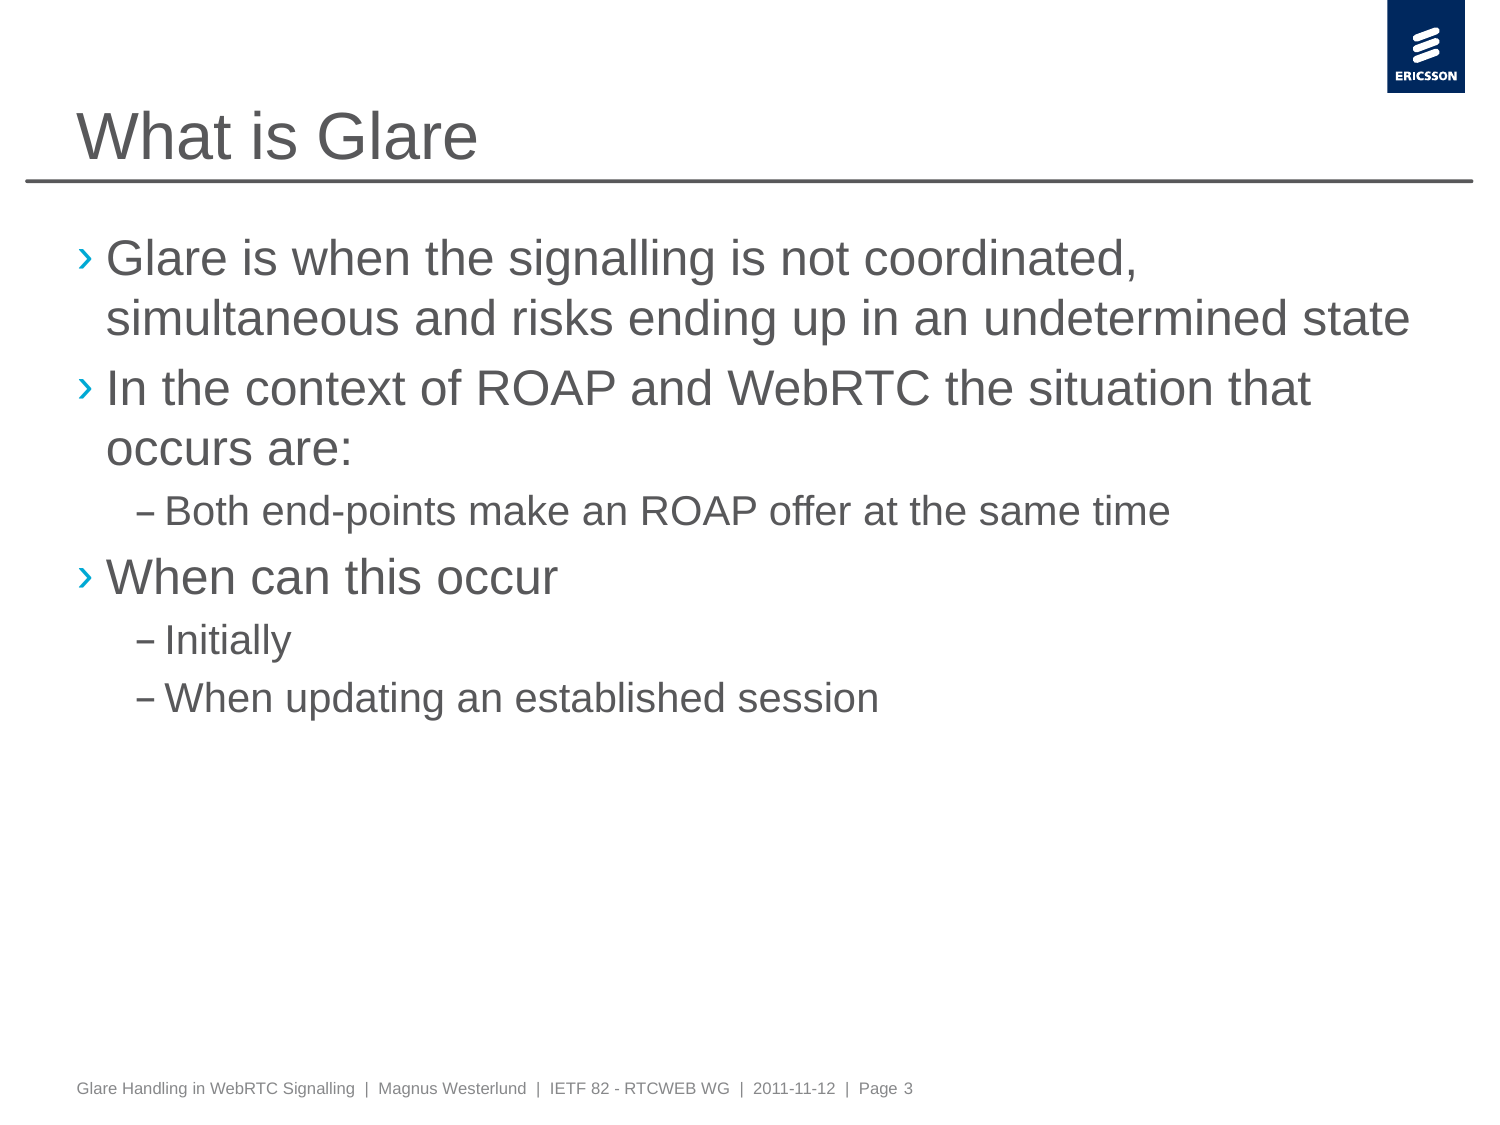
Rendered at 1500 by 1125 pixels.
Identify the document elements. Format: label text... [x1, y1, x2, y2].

title What is Glare [64, 91, 1349, 173]
list Glare is when the signalling is not coordinated, simultaneous and risks ending up in an undetermined state In the context of ROAP and WebRTC the situation that occurs are: Both end-points make an ROAP offer at the same time When can this occur Initially When updating an established session [64, 225, 1436, 929]
